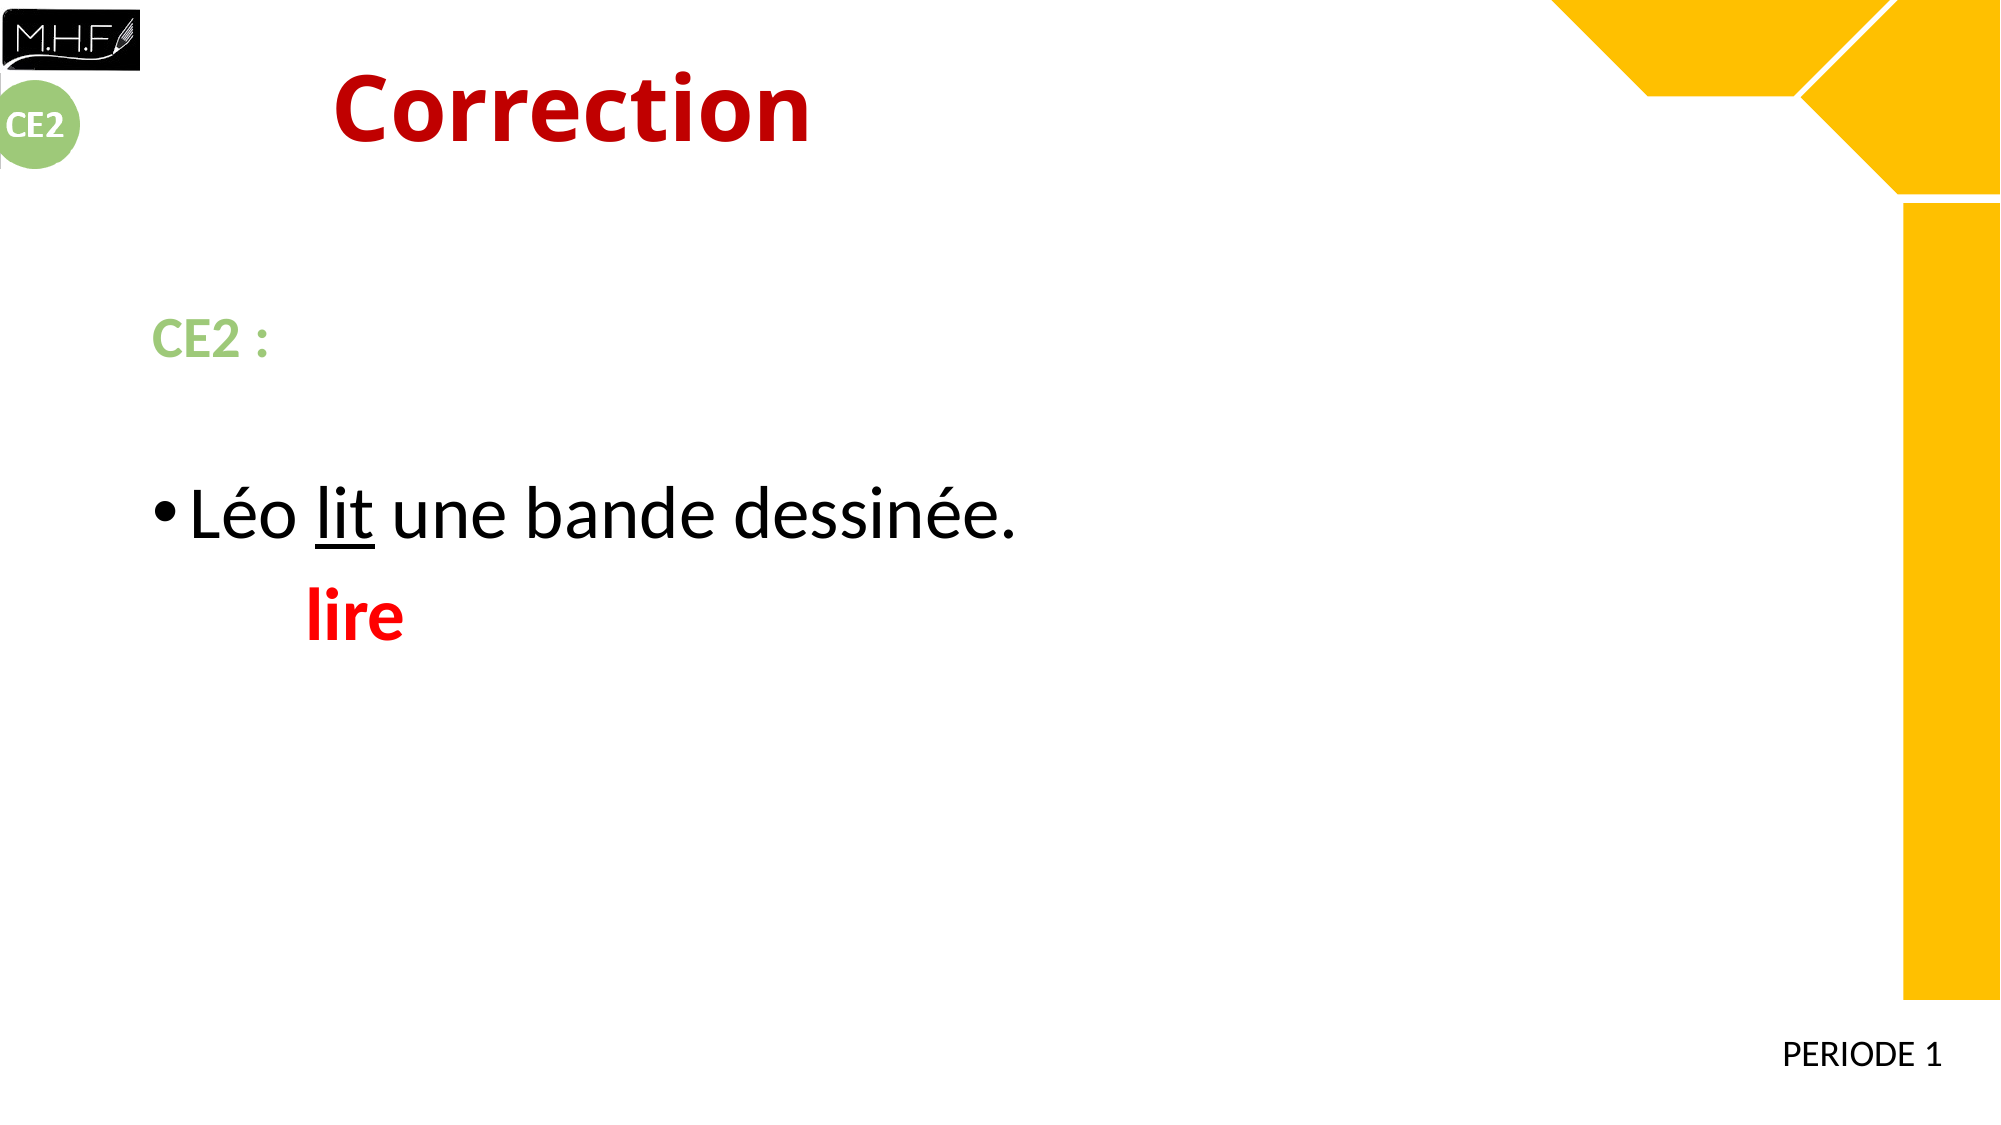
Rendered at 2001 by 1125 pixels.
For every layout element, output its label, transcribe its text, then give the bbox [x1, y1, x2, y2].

text_box [1902, 202, 2000, 1001]
list CE2 : Léo lit une bande dessinée. lire [137, 299, 1863, 1014]
text_box [1799, 0, 2000, 196]
title Correction [316, 3, 1863, 221]
text_box [1549, 0, 1892, 98]
picture [0, 7, 140, 169]
text_box PERIODE 1 [1362, 1021, 1967, 1125]
